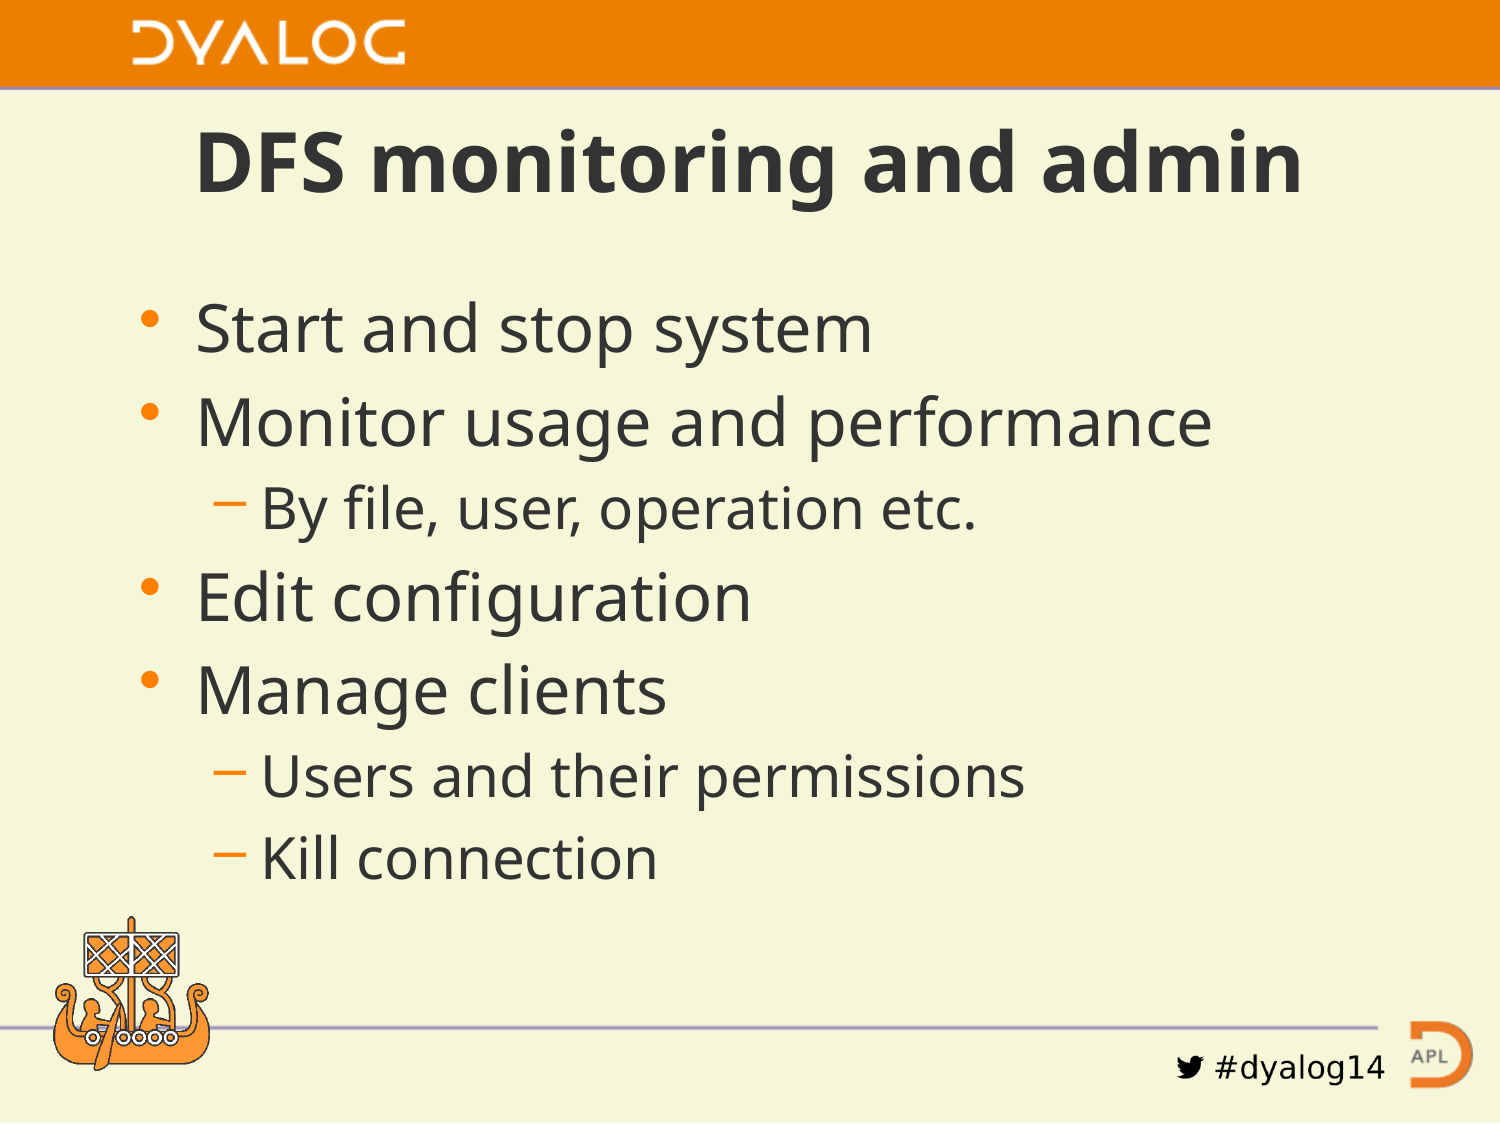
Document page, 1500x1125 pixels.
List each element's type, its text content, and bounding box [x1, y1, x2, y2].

list Start and stop system Monitor usage and performance By file, user, operation etc. Edit configuration Manage clients Users and their permissions Kill connection [123, 278, 1376, 917]
title DFS monitoring and admin [123, 101, 1376, 254]
picture [0, 0, 1500, 1123]
